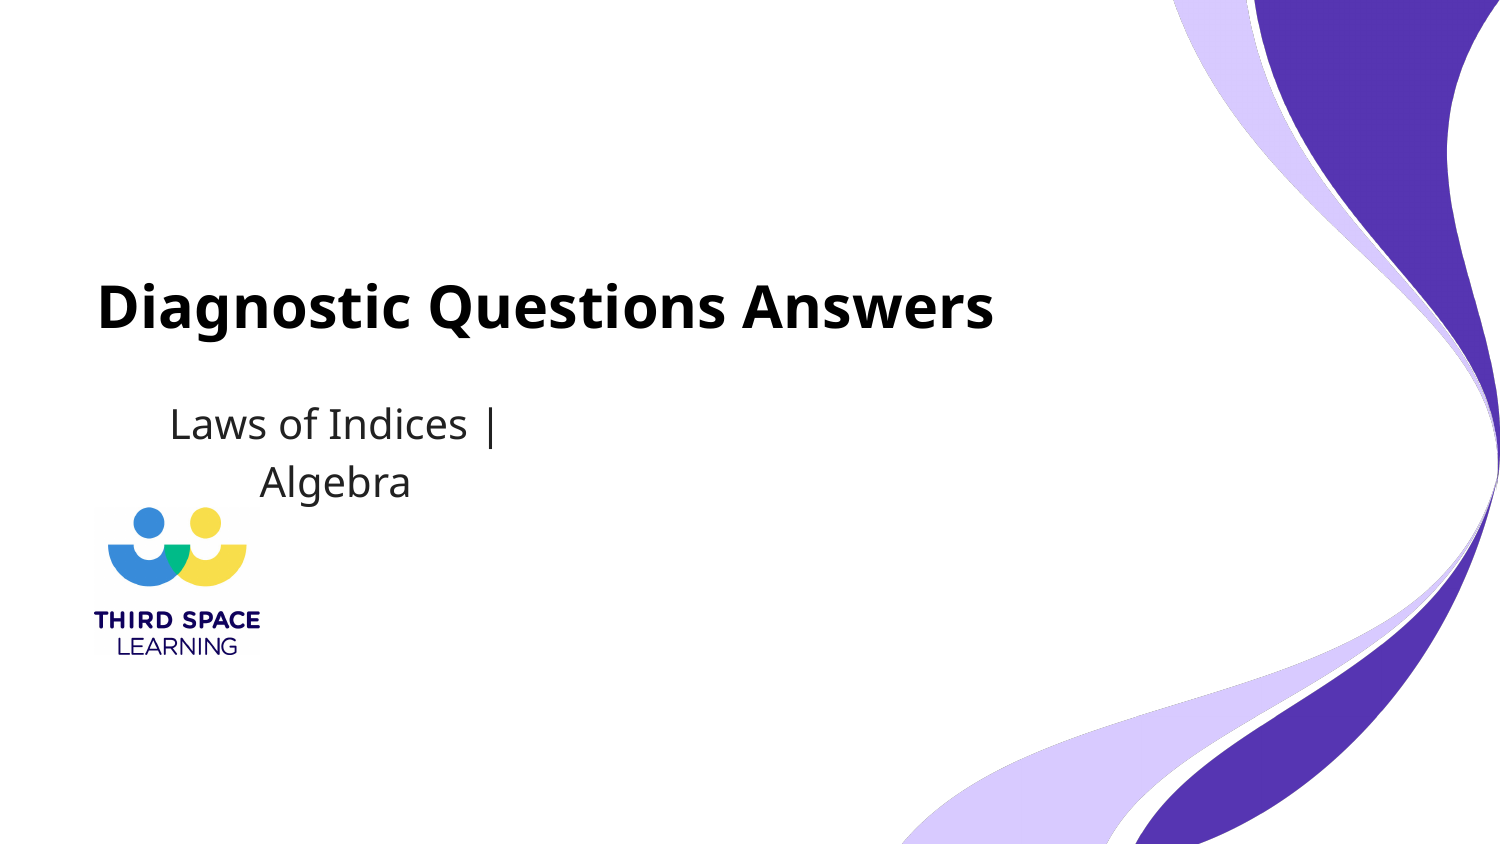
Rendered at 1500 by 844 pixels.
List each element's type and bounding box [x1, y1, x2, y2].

picture [901, 0, 1500, 844]
picture [94, 507, 260, 655]
